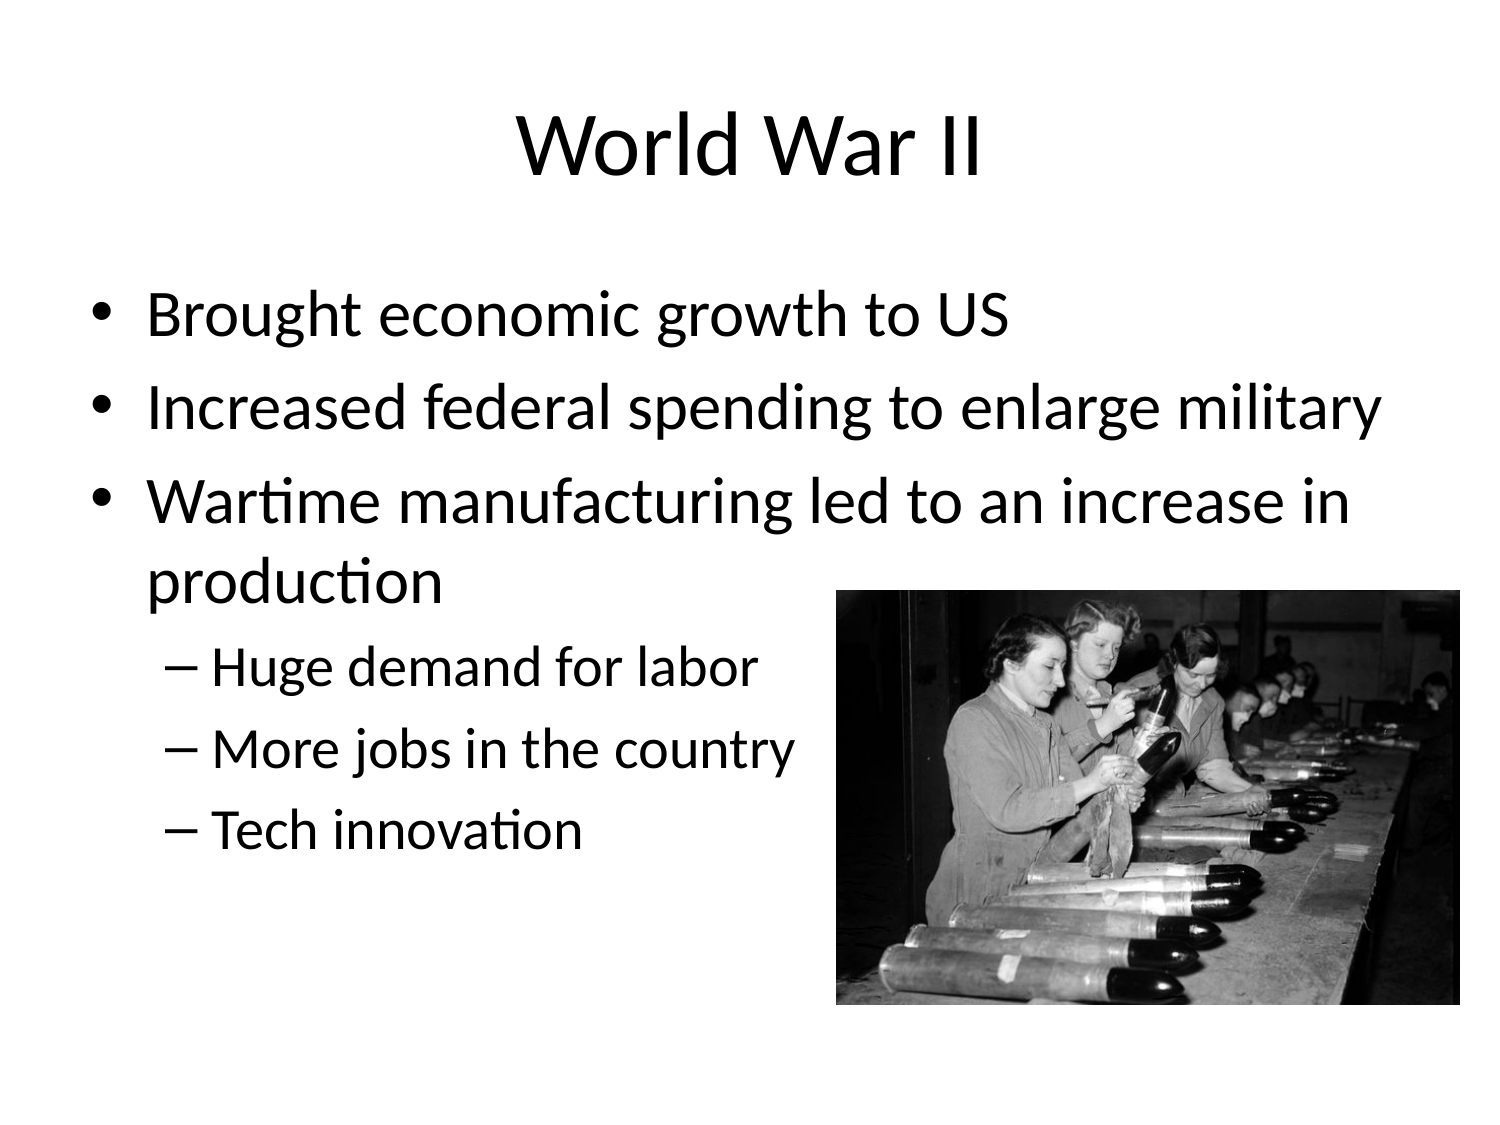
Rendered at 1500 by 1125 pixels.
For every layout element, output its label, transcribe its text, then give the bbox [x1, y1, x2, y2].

picture [836, 589, 1461, 1006]
title World War II [75, 45, 1425, 233]
list Brought economic growth to US Increased federal spending to enlarge military Wartime manufacturing led to an increase in production Huge demand for labor More jobs in the country Tech innovation [75, 262, 1425, 1005]
